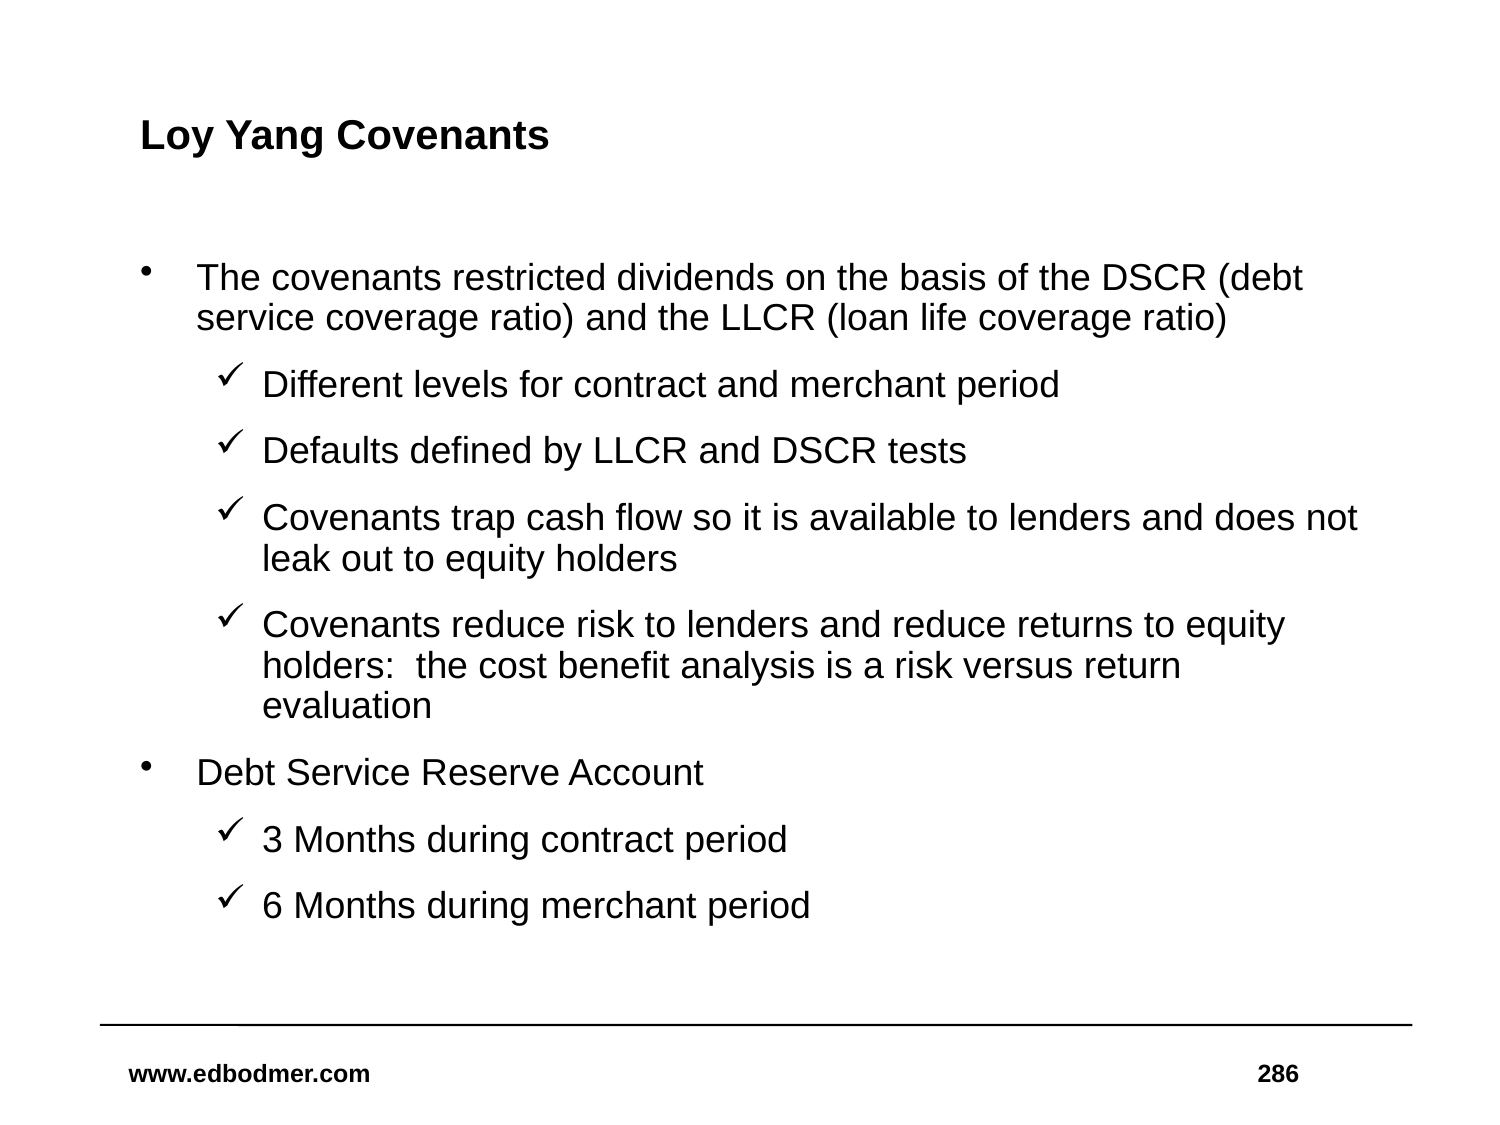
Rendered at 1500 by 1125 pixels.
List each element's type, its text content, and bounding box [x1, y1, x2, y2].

list The covenants restricted dividends on the basis of the DSCR (debt service coverage ratio) and the LLCR (loan life coverage ratio) Different levels for contract and merchant period Defaults defined by LLCR and DSCR tests Covenants trap cash flow so it is available to lenders and does not leak out to equity holders Covenants reduce risk to lenders and reduce returns to equity holders: the cost benefit analysis is a risk versus return evaluation Debt Service Reserve Account 3 Months during contract period 6 Months during merchant period [125, 249, 1375, 1000]
title Loy Yang Covenants [125, 99, 1288, 225]
